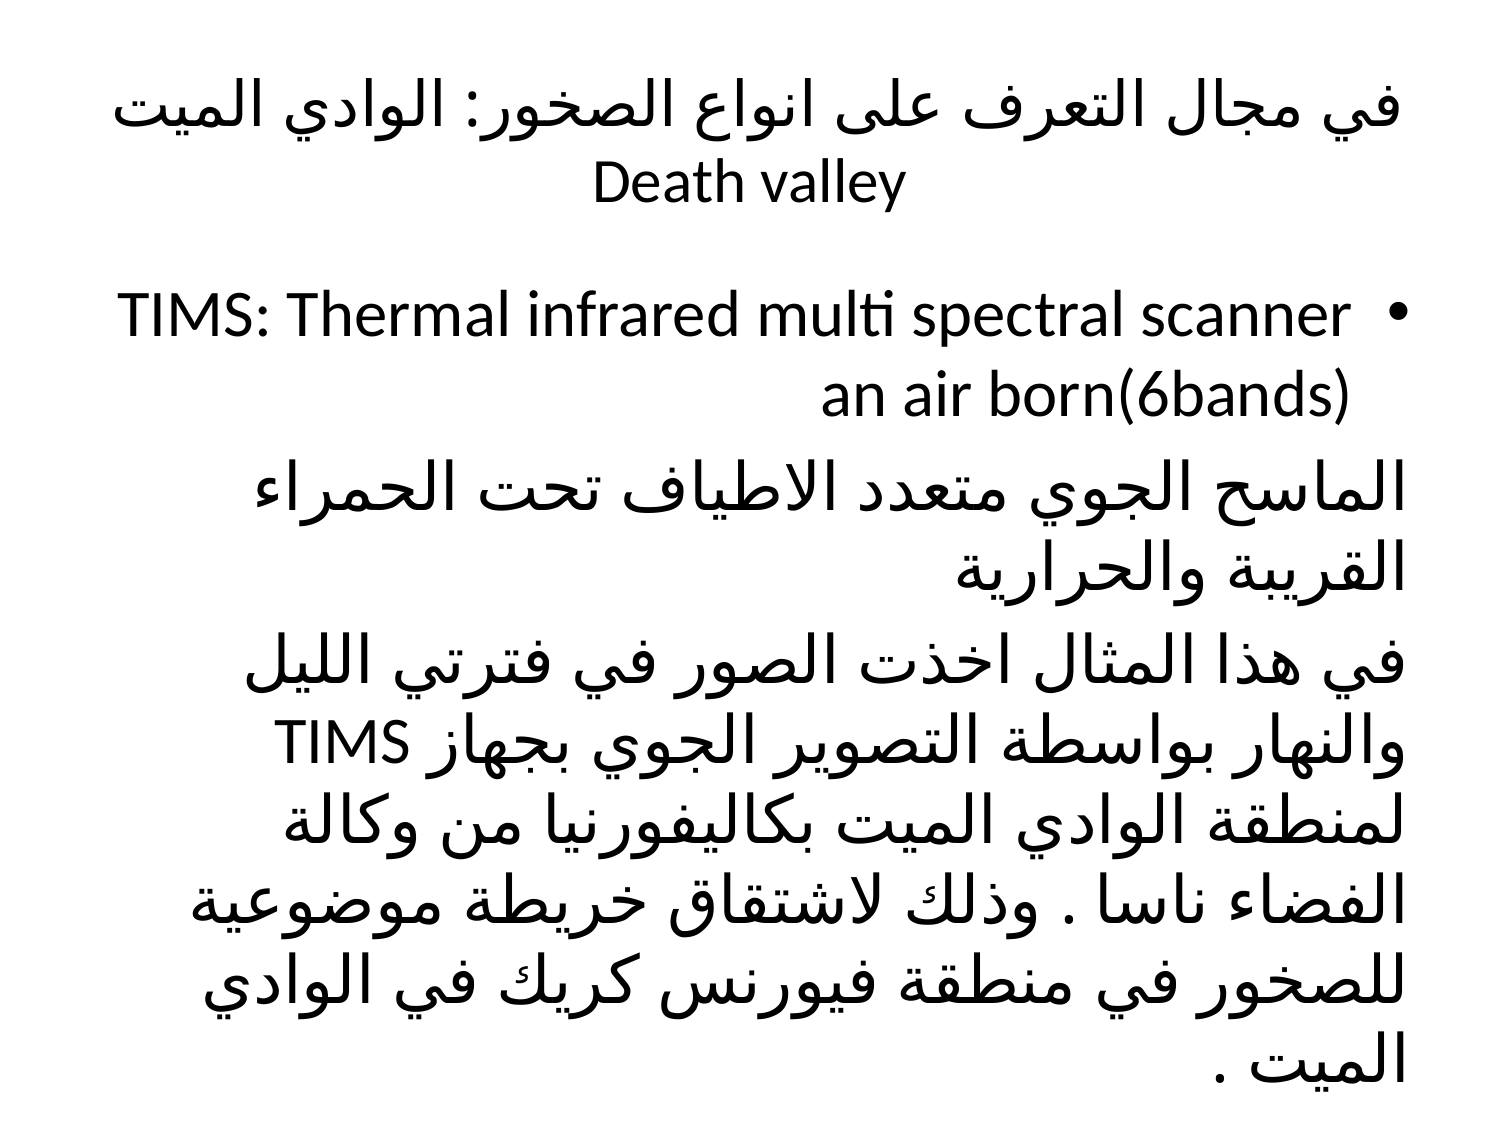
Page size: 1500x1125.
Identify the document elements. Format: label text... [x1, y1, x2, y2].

title في مجال التعرف على انواع الصخور: الوادي الميت Death valley [75, 45, 1425, 233]
list TIMS: Thermal infrared multi spectral scanner an air born(6bands) الماسح الجوي متعدد الاطياف تحت الحمراء القريبة والحرارية في هذا المثال اخذت الصور في فترتي الليل والنهار بواسطة التصوير الجوي بجهاز TIMS لمنطقة الوادي الميت بكاليفورنيا من وكالة الفضاء ناسا . وذلك لاشتقاق خريطة موضوعية للصخور في منطقة فيورنس كريك في الوادي الميت . [75, 262, 1425, 1005]
